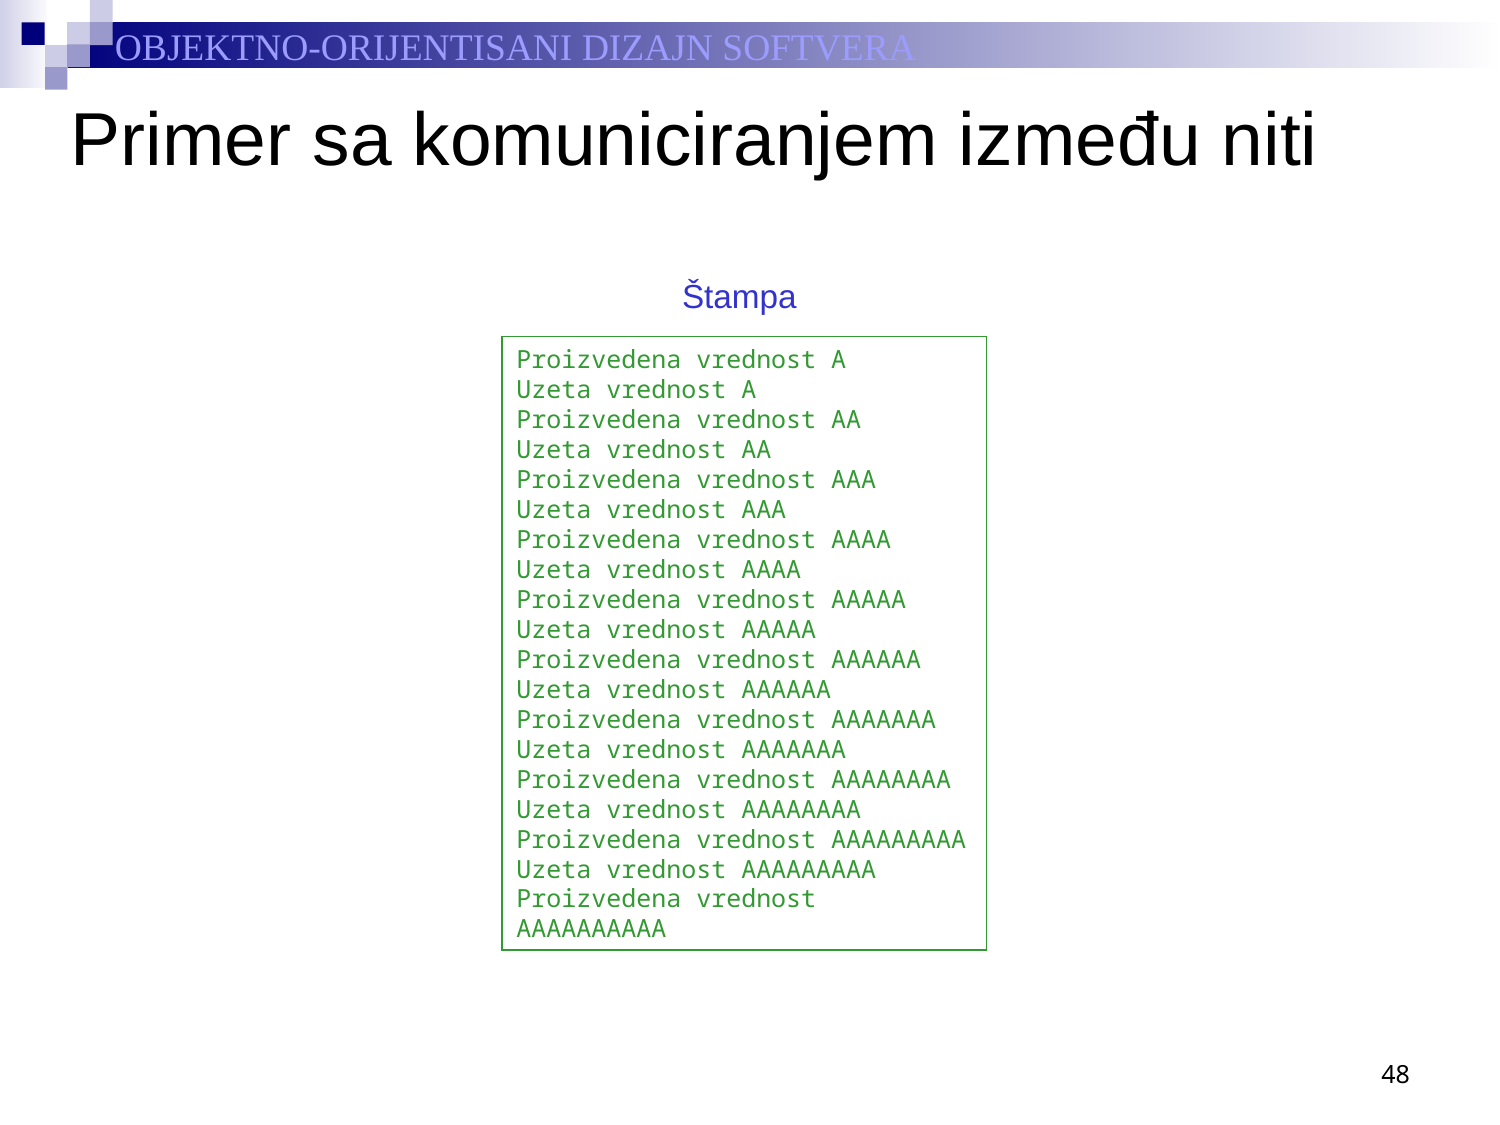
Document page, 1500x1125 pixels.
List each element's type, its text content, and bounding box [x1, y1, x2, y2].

text_box Štampa [667, 267, 822, 323]
title Primer sa komuniciranjem između niti [64, 86, 1412, 185]
slide_number 48 [1074, 1024, 1426, 1101]
text_box Proizvedena vrednost A Uzeta vrednost A Proizvedena vrednost AA Uzeta vrednost AA Proizvedena vrednost AAA Uzeta vrednost AAA Proizvedena vrednost AAAA Uzeta vrednost AAAA Proizvedena vrednost AAAAA Uzeta vrednost AAAAA Proizvedena vrednost AAAAAA Uzeta vrednost AAAAAA Proizvedena vrednost AAAAAAA Uzeta vrednost AAAAAAA Proizvedena vrednost AAAAAAAA Uzeta vrednost AAAAAAAA Proizvedena vrednost AAAAAAAAA Uzeta vrednost AAAAAAAAA Proizvedena vrednost AAAAAAAAAA [501, 336, 987, 951]
